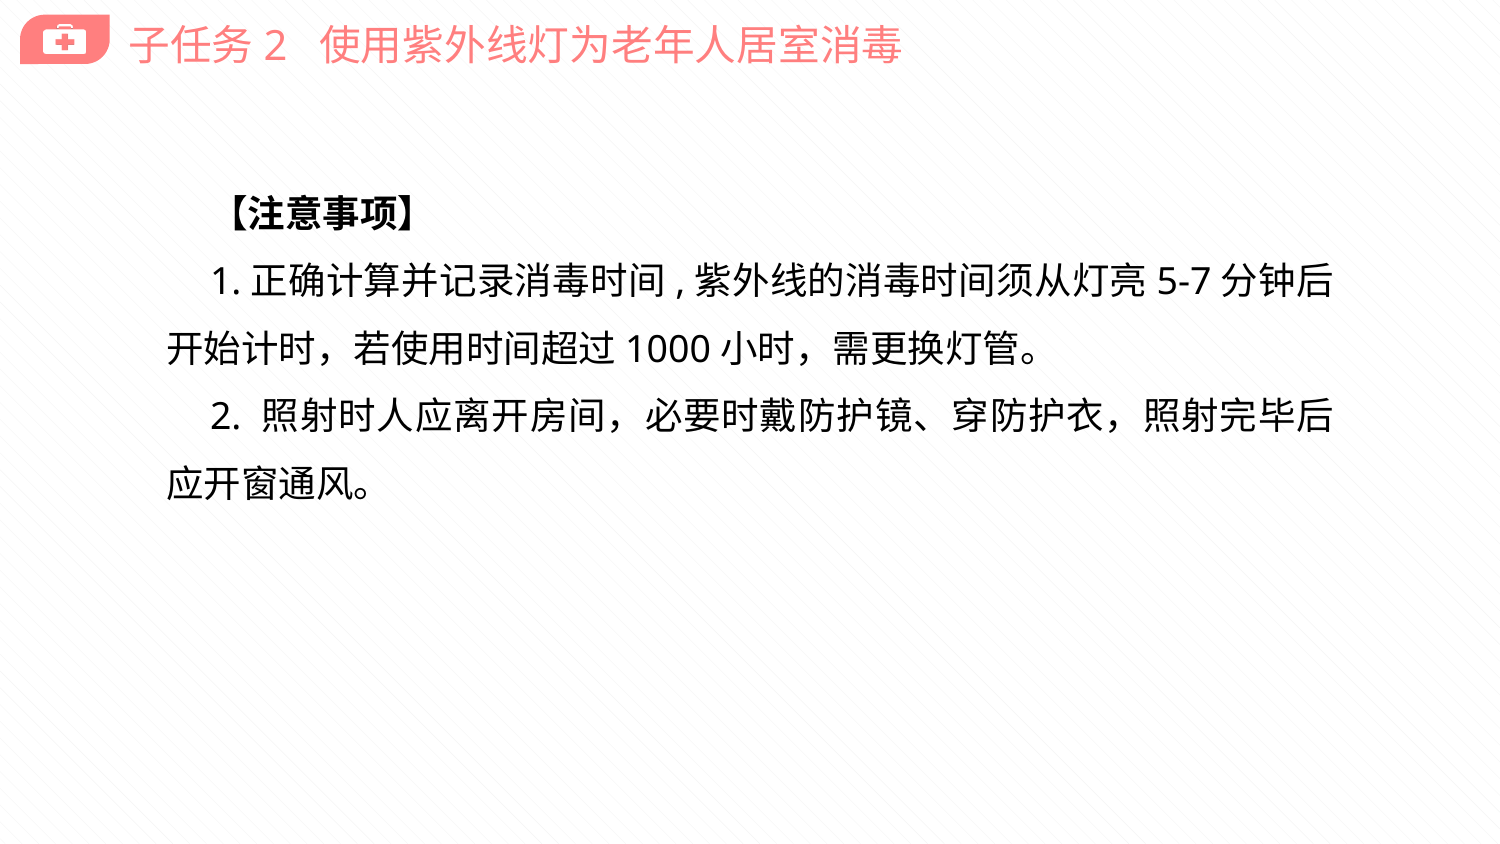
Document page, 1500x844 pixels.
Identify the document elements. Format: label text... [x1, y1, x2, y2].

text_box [19, 11, 991, 78]
text_box 【注意事项】 1.正确计算并记录消毒时间,紫外线的消毒时间须从灯亮5-7分钟后开始计时，若使用时间超过1000小时，需更换灯管。 2. 照射时人应离开房间，必要时戴防护镜、穿防护衣，照射完毕后应开窗通风。 [151, 92, 1349, 513]
